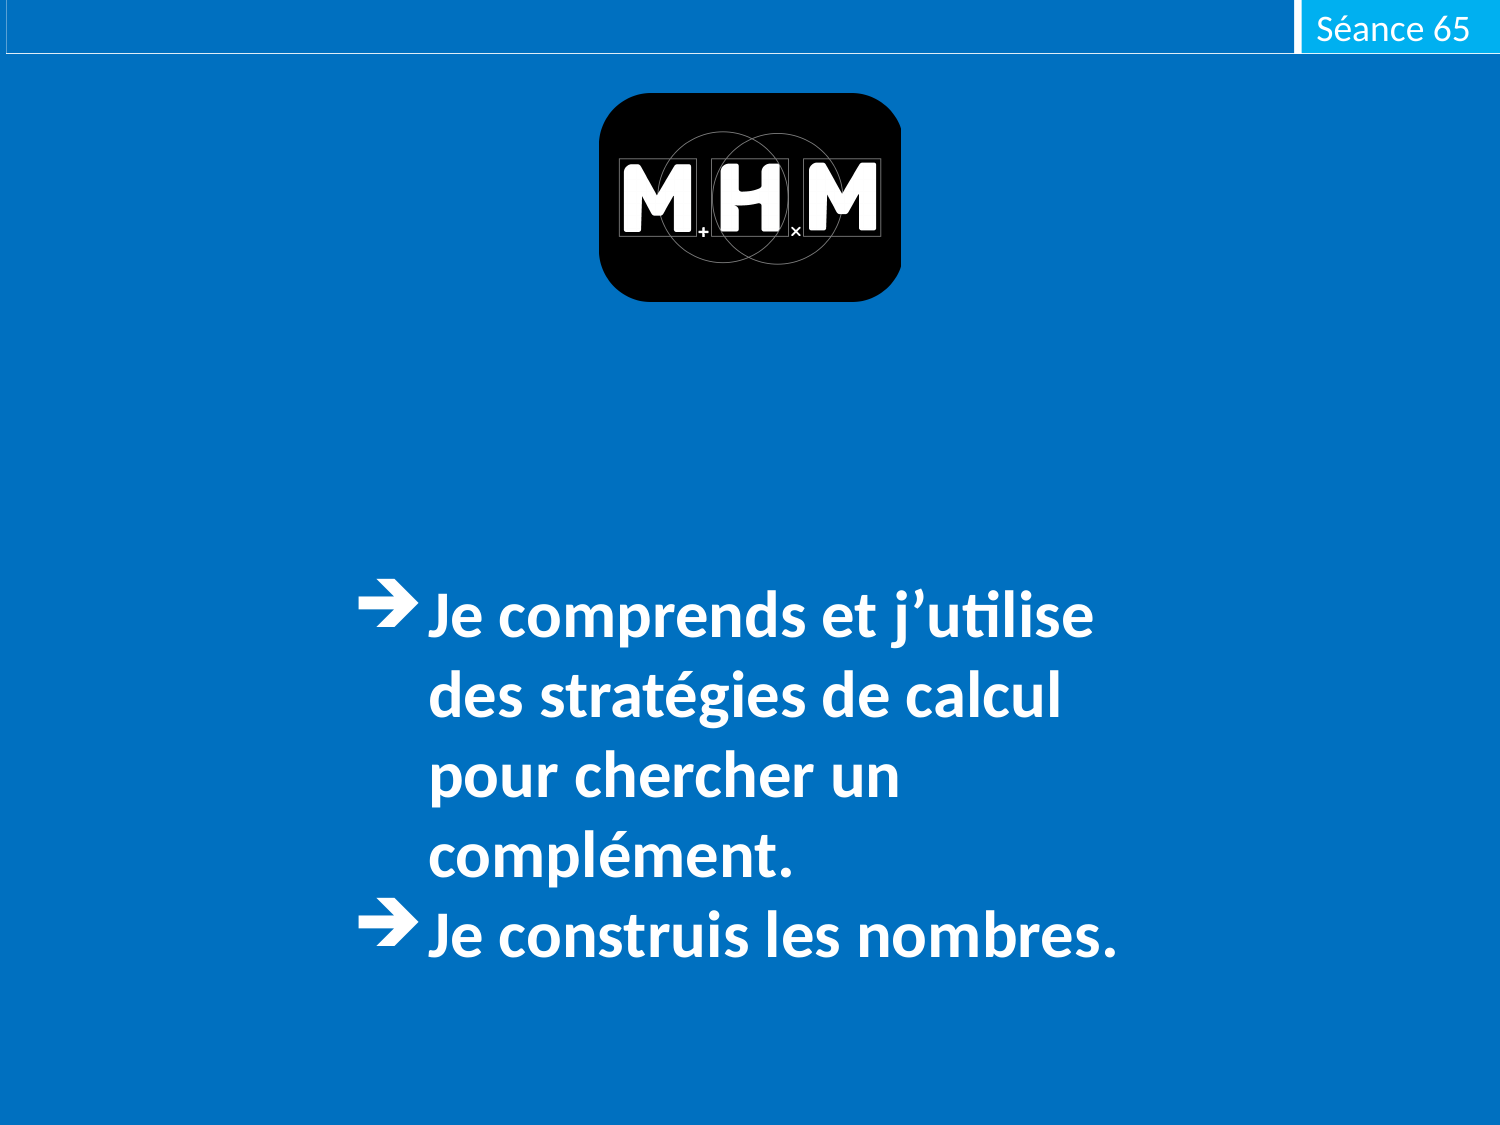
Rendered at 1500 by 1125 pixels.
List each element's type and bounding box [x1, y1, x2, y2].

text_box [0, 54, 1500, 1125]
